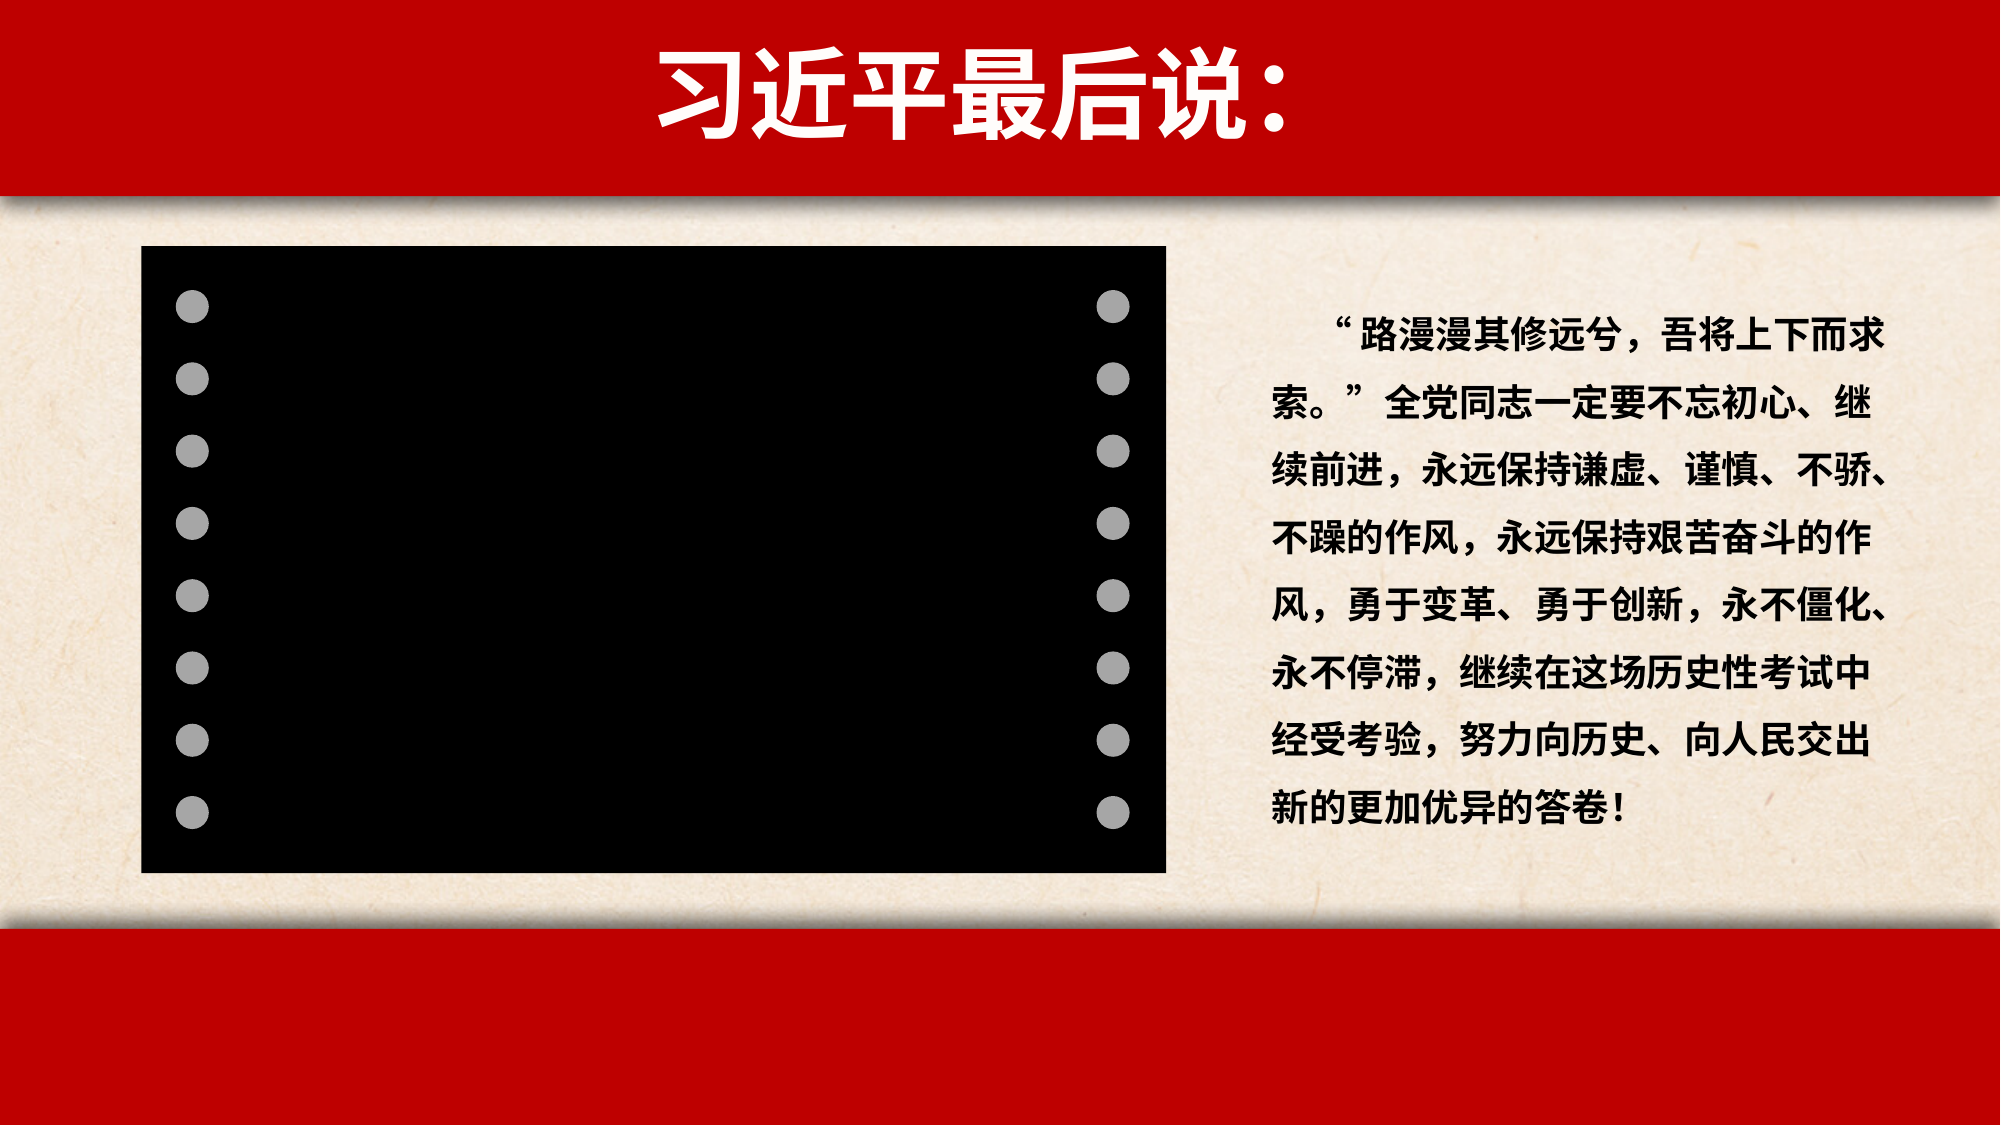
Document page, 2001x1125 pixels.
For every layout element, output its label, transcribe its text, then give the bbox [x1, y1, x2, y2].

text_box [1096, 289, 1130, 830]
text_box [0, 0, 2000, 197]
text_box [140, 245, 1167, 874]
text_box [0, 928, 2000, 1125]
picture [0, 0, 2001, 1125]
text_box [175, 289, 209, 830]
text_box “路漫漫其修远兮，吾将上下而求索。”全党同志一定要不忘初心、继续前进，永远保持谦虚、谨慎、不骄、不躁的作风，永远保持艰苦奋斗的作风，勇于变革、勇于创新，永不僵化、永不停滞，继续在这场历史性考试中经受考验，努力向历史、向人民交出新的更加优异的答卷！ [1256, 281, 1904, 837]
text_box 习近平最后说： [635, 24, 1365, 159]
